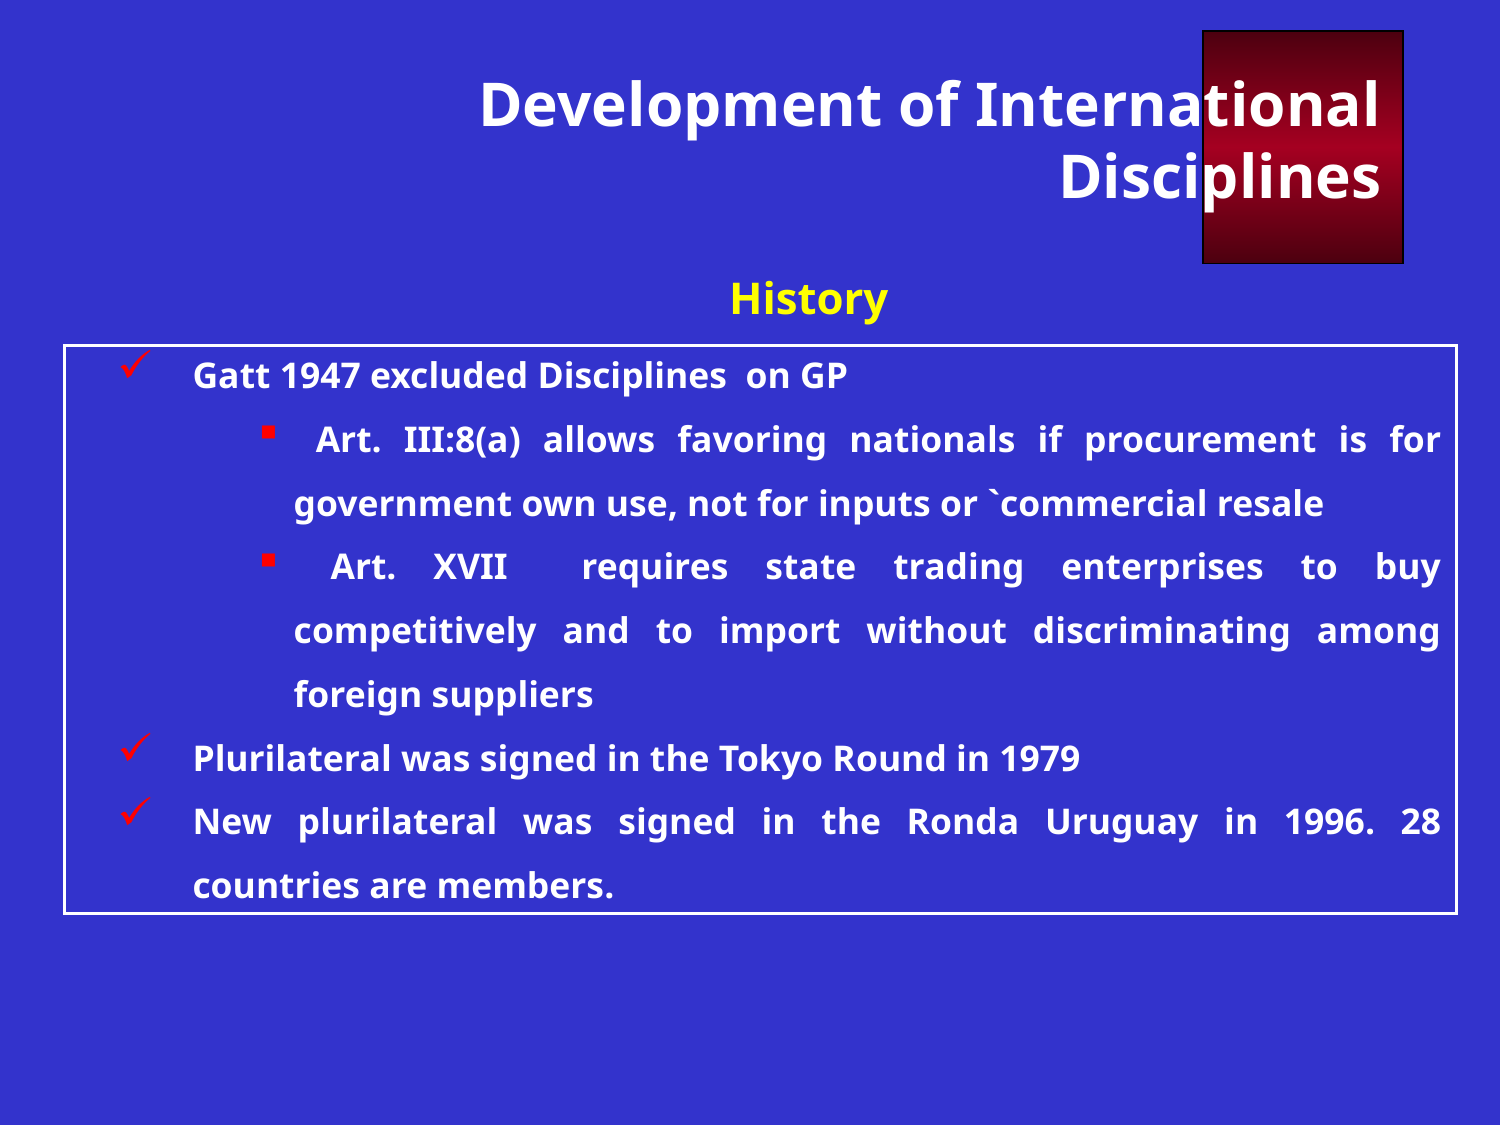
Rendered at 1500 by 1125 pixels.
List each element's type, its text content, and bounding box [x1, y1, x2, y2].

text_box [63, 263, 1457, 981]
text_box [1203, 31, 1404, 261]
text_box Development of International Disciplines [428, 58, 1397, 219]
